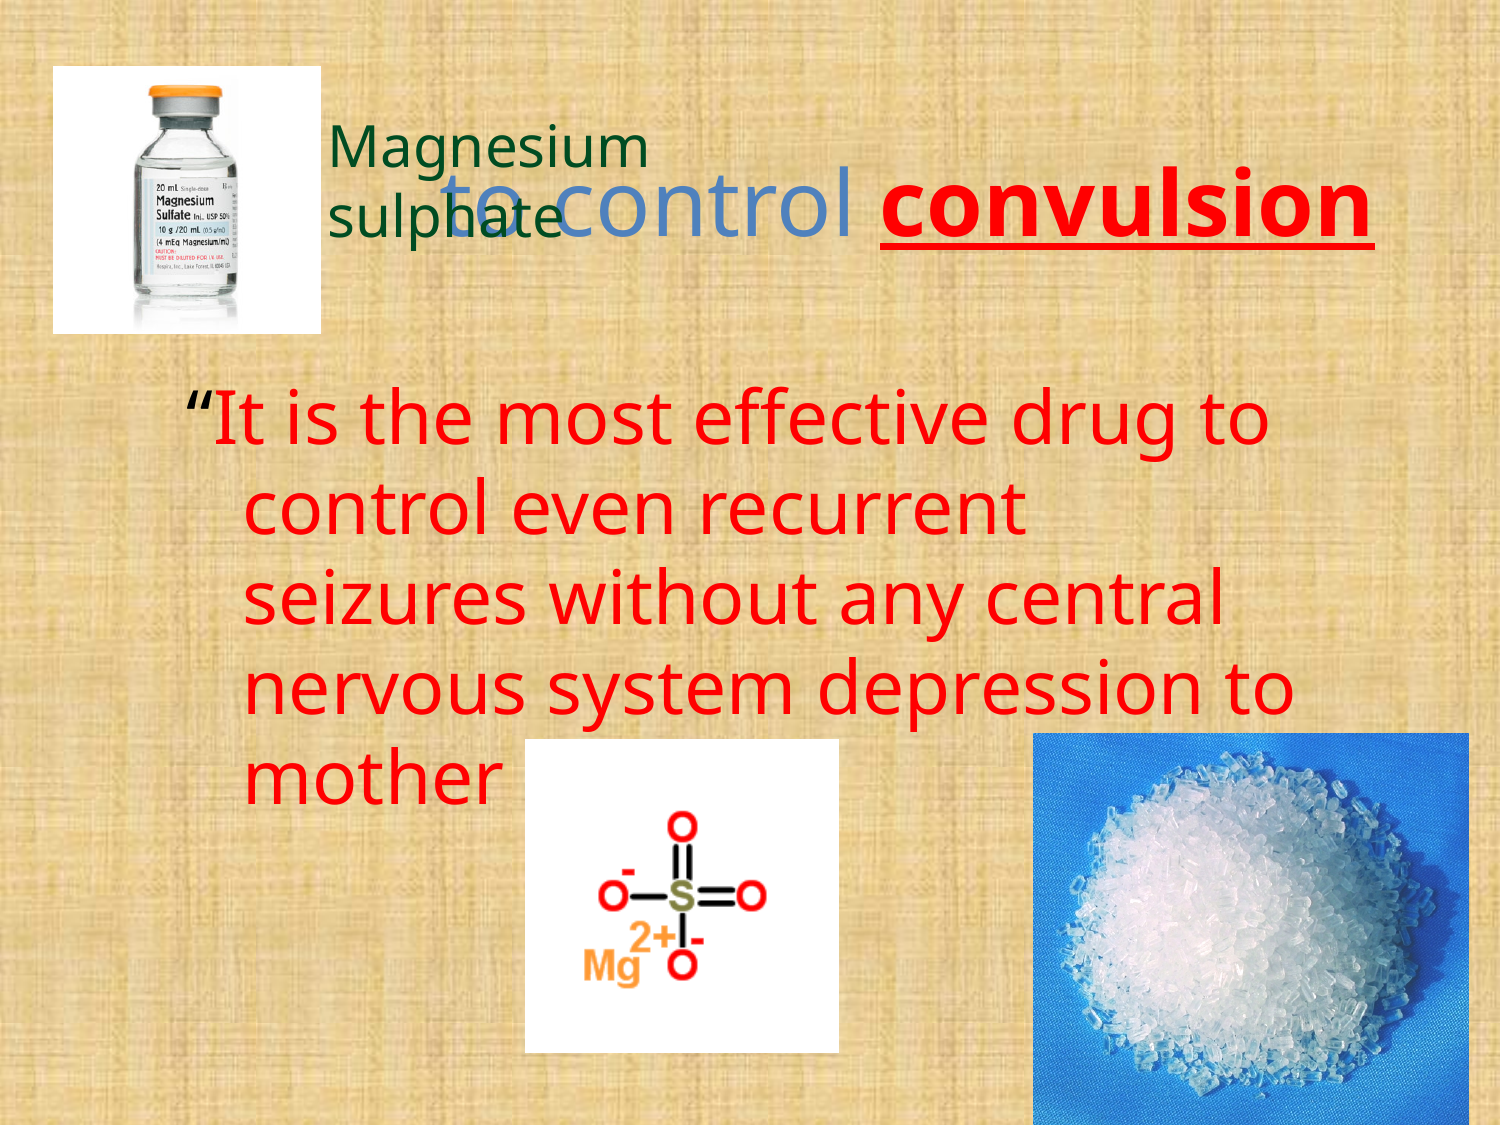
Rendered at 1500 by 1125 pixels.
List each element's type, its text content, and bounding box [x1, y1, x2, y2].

title to control convulsion [325, 137, 1500, 263]
list “It is the most effective drug to control even recurrent seizures without any central nervous system depression to mother & fetus” [171, 362, 1322, 963]
picture [0, 0, 1500, 1125]
text_box Magnesium sulphate [325, 101, 668, 257]
